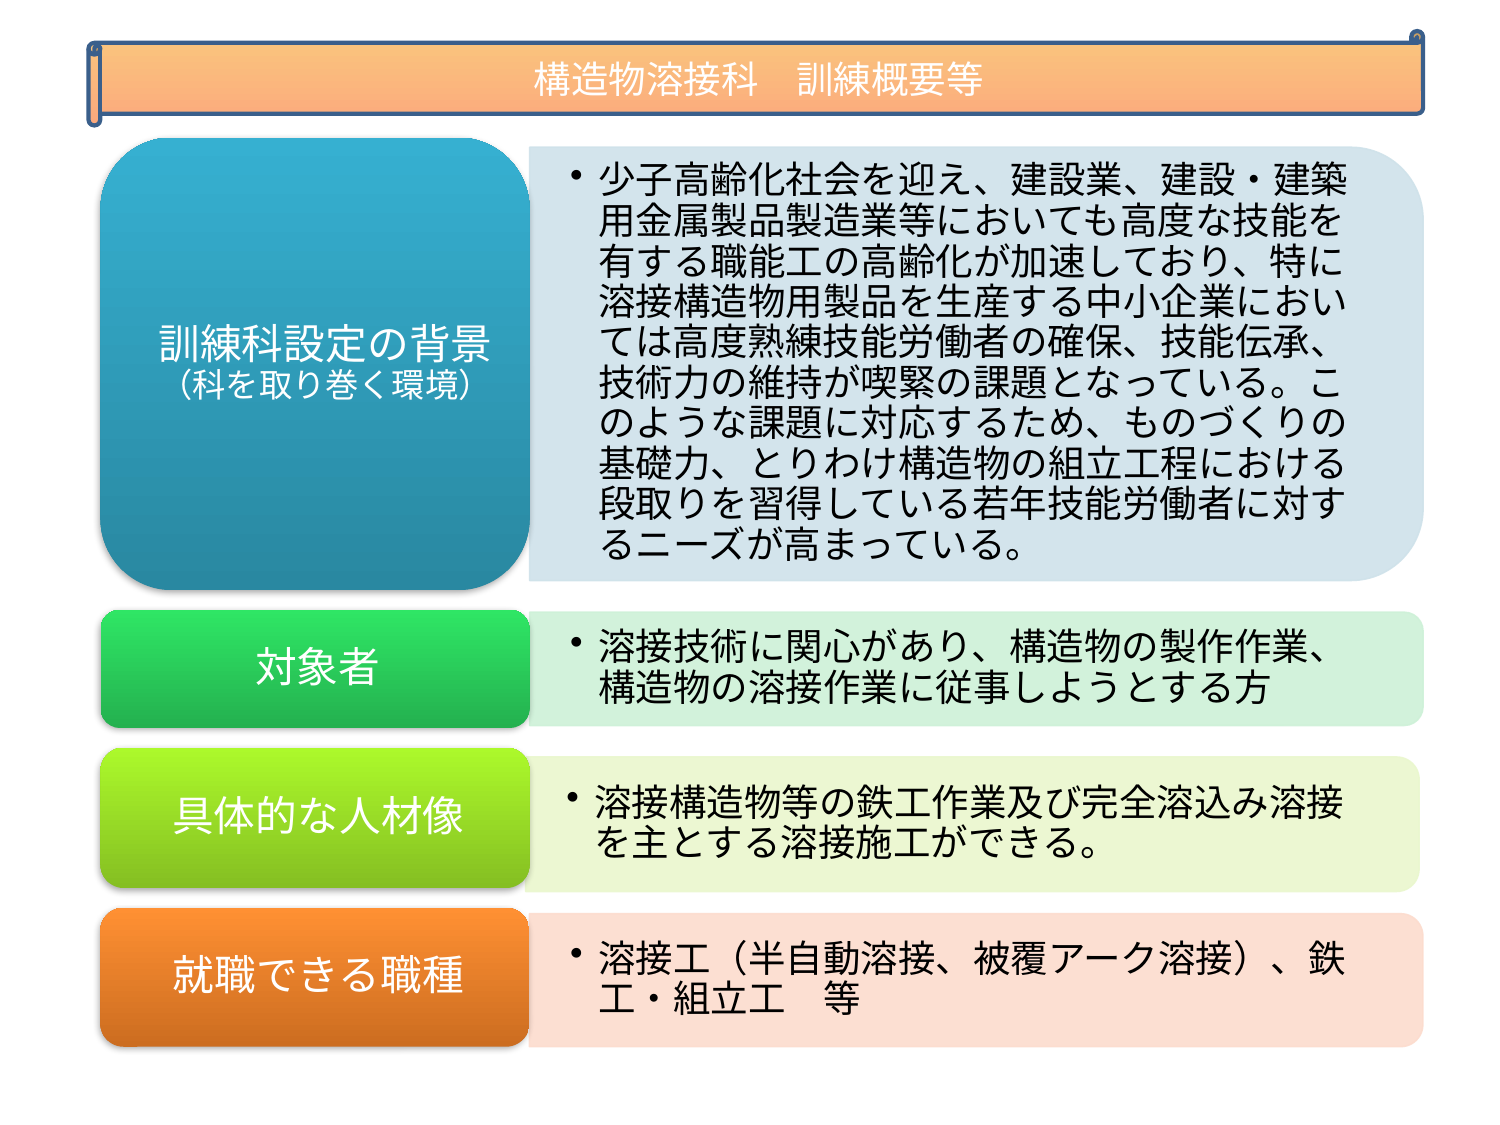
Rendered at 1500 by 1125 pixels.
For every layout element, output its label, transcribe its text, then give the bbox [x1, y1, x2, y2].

text_box 構造物溶接科 訓練概要等 [86, 28, 1426, 128]
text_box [100, 136, 1424, 1047]
